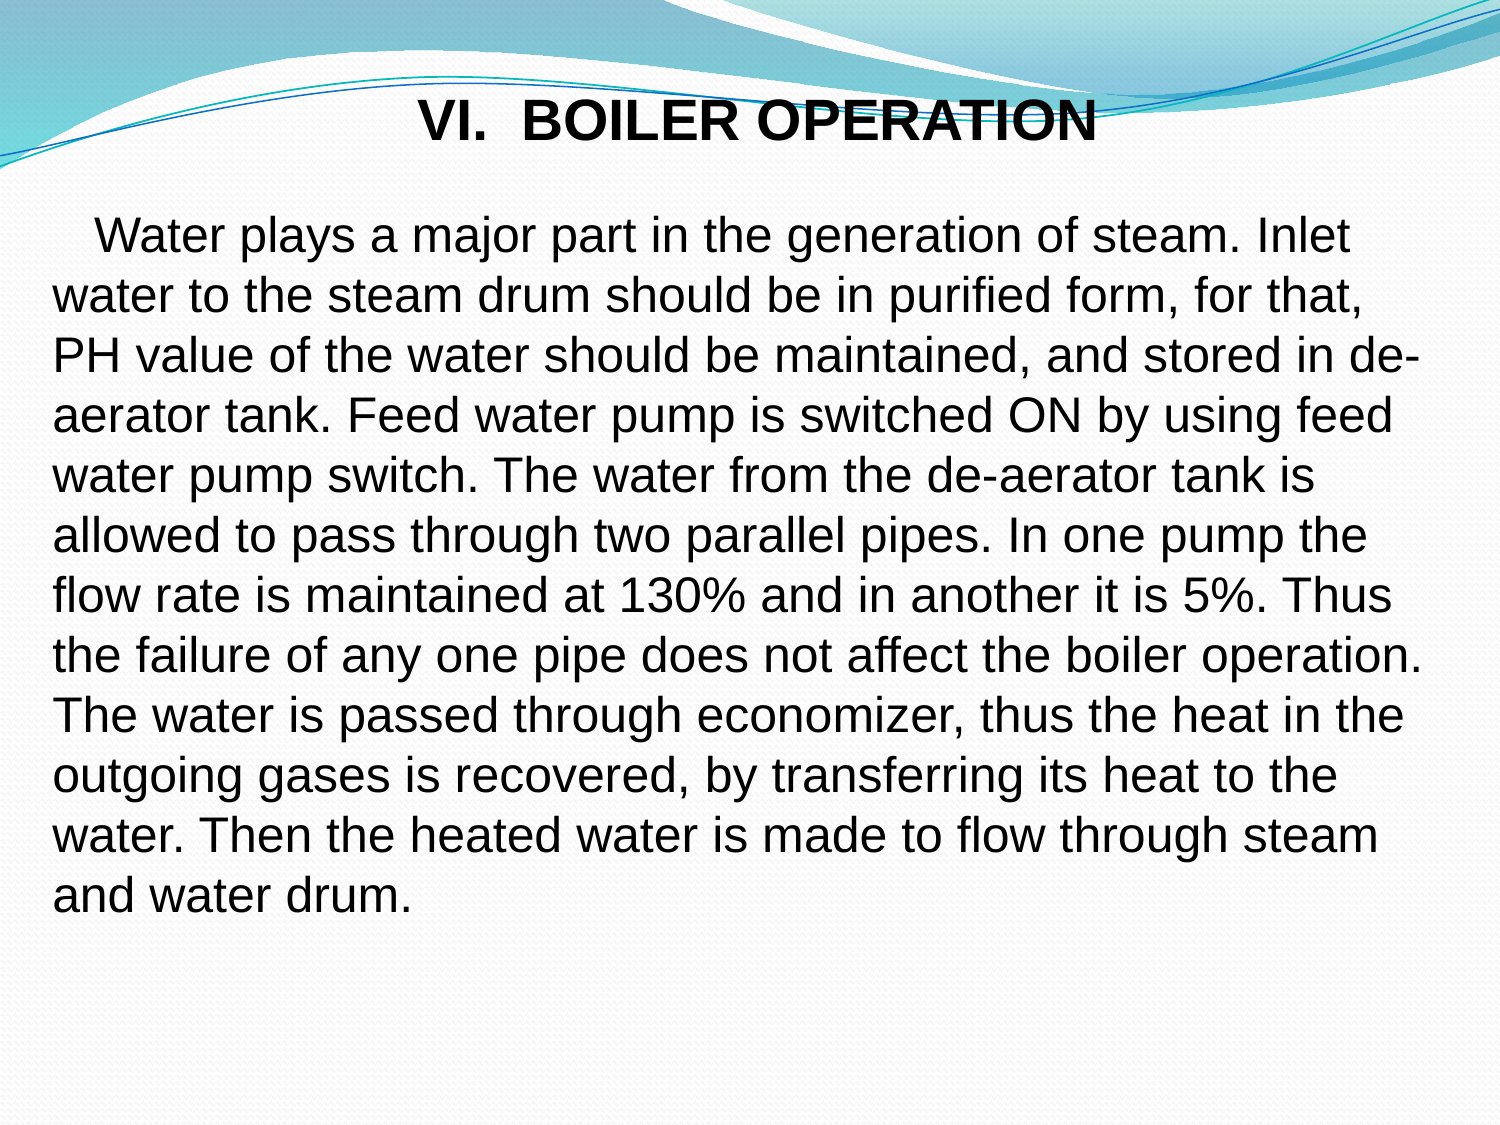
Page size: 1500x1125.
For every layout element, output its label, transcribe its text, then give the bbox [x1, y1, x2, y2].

text_box VI. BOILER OPERATION Water plays a major part in the generation of steam. Inlet water to the steam drum should be in purified form, for that, PH value of the water should be maintained, and stored in de-aerator tank. Feed water pump is switched ON by using feed water pump switch. The water from the de-aerator tank is allowed to pass through two parallel pipes. In one pump the flow rate is maintained at 130% and in another it is 5%. Thus the failure of any one pipe does not affect the boiler operation. The water is passed through economizer, thus the heat in the outgoing gases is recovered, by transferring its heat to the water. Then the heated water is made to flow through steam and water drum. [37, 75, 1463, 1080]
